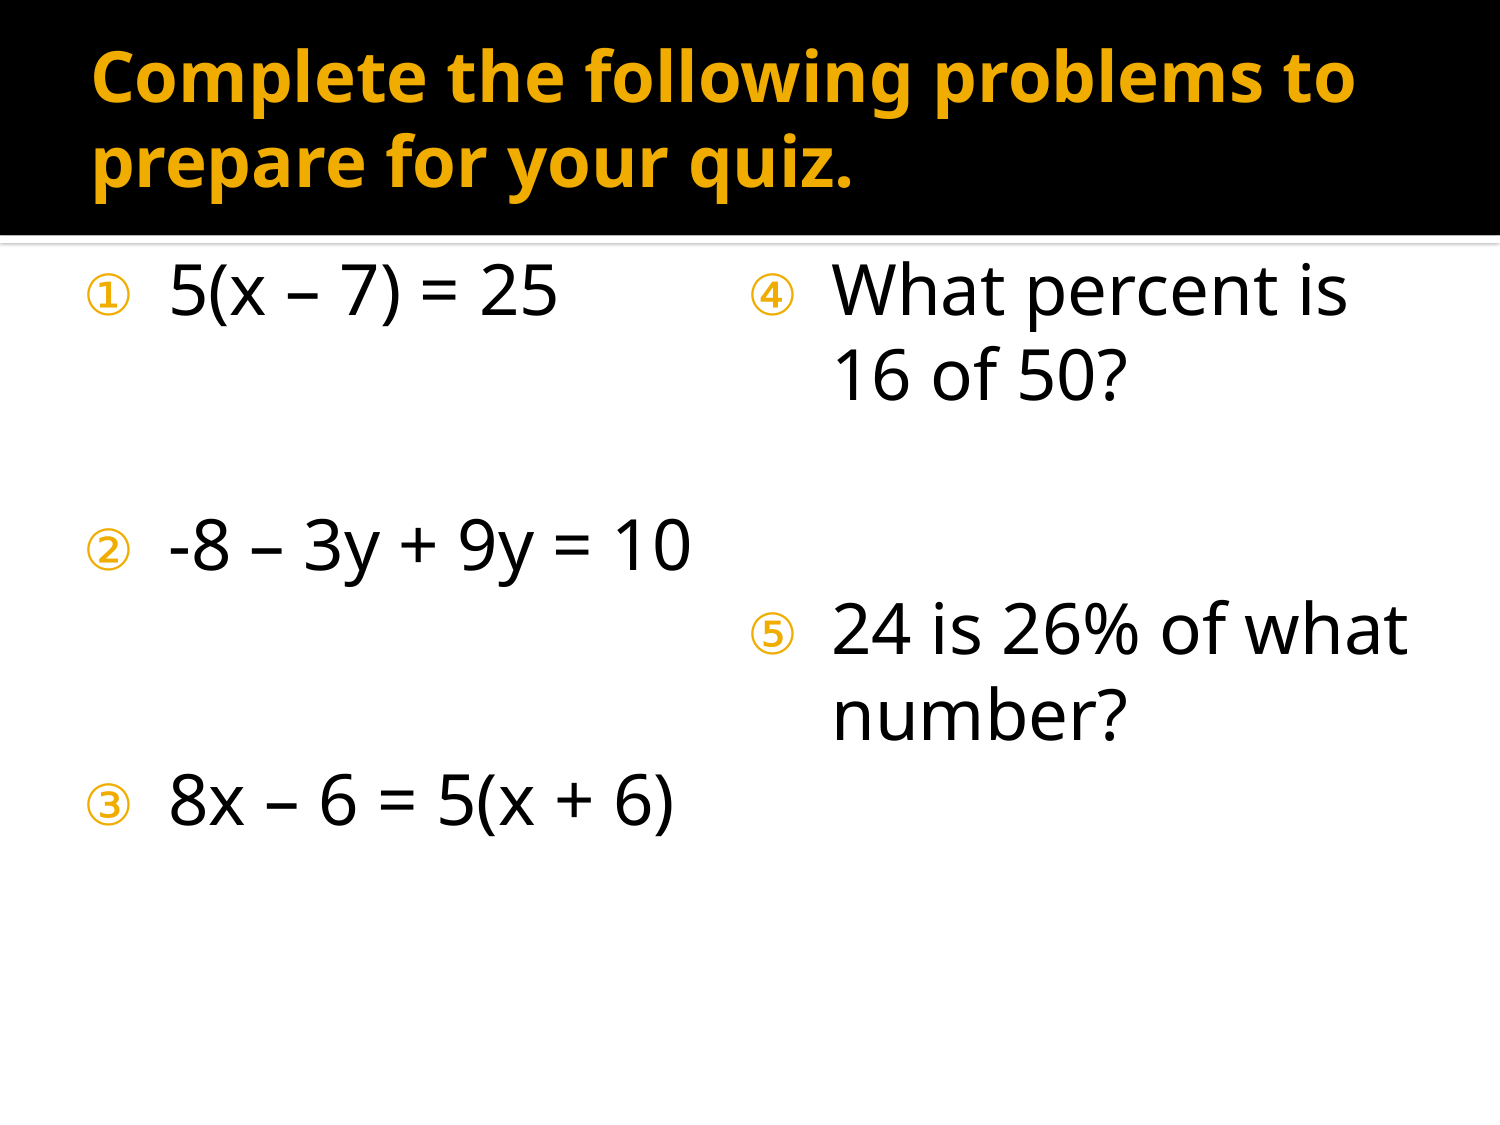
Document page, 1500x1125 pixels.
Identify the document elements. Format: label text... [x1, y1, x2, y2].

list 5(x – 7) = 25 -8 – 3y + 9y = 10 8x – 6 = 5(x + 6) What percent is 16 of 50? 24 is 26% of what number? [75, 229, 1425, 972]
title Complete the following problems to prepare for your quiz. [75, 23, 1425, 211]
